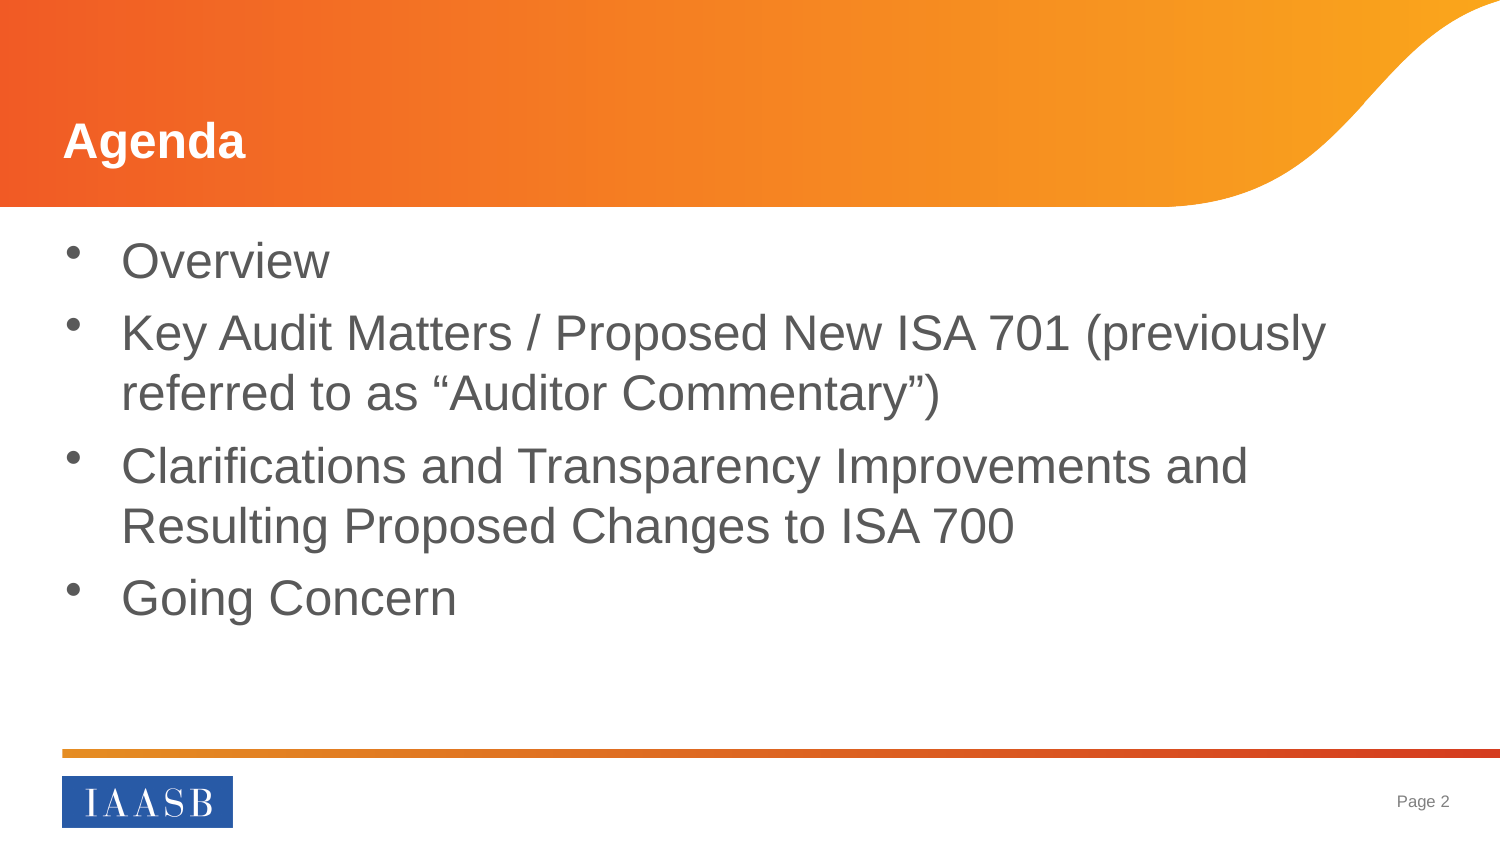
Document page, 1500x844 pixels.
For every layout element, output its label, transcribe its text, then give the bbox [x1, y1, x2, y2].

picture [0, 0, 1500, 207]
list Overview Key Audit Matters / Proposed New ISA 701 (previously referred to as “Auditor Commentary”) Clarifications and Transparency Improvements and Resulting Proposed Changes to ISA 700 Going Concern [50, 220, 1438, 724]
title Agenda [62, 106, 1300, 172]
picture [62, 776, 233, 828]
